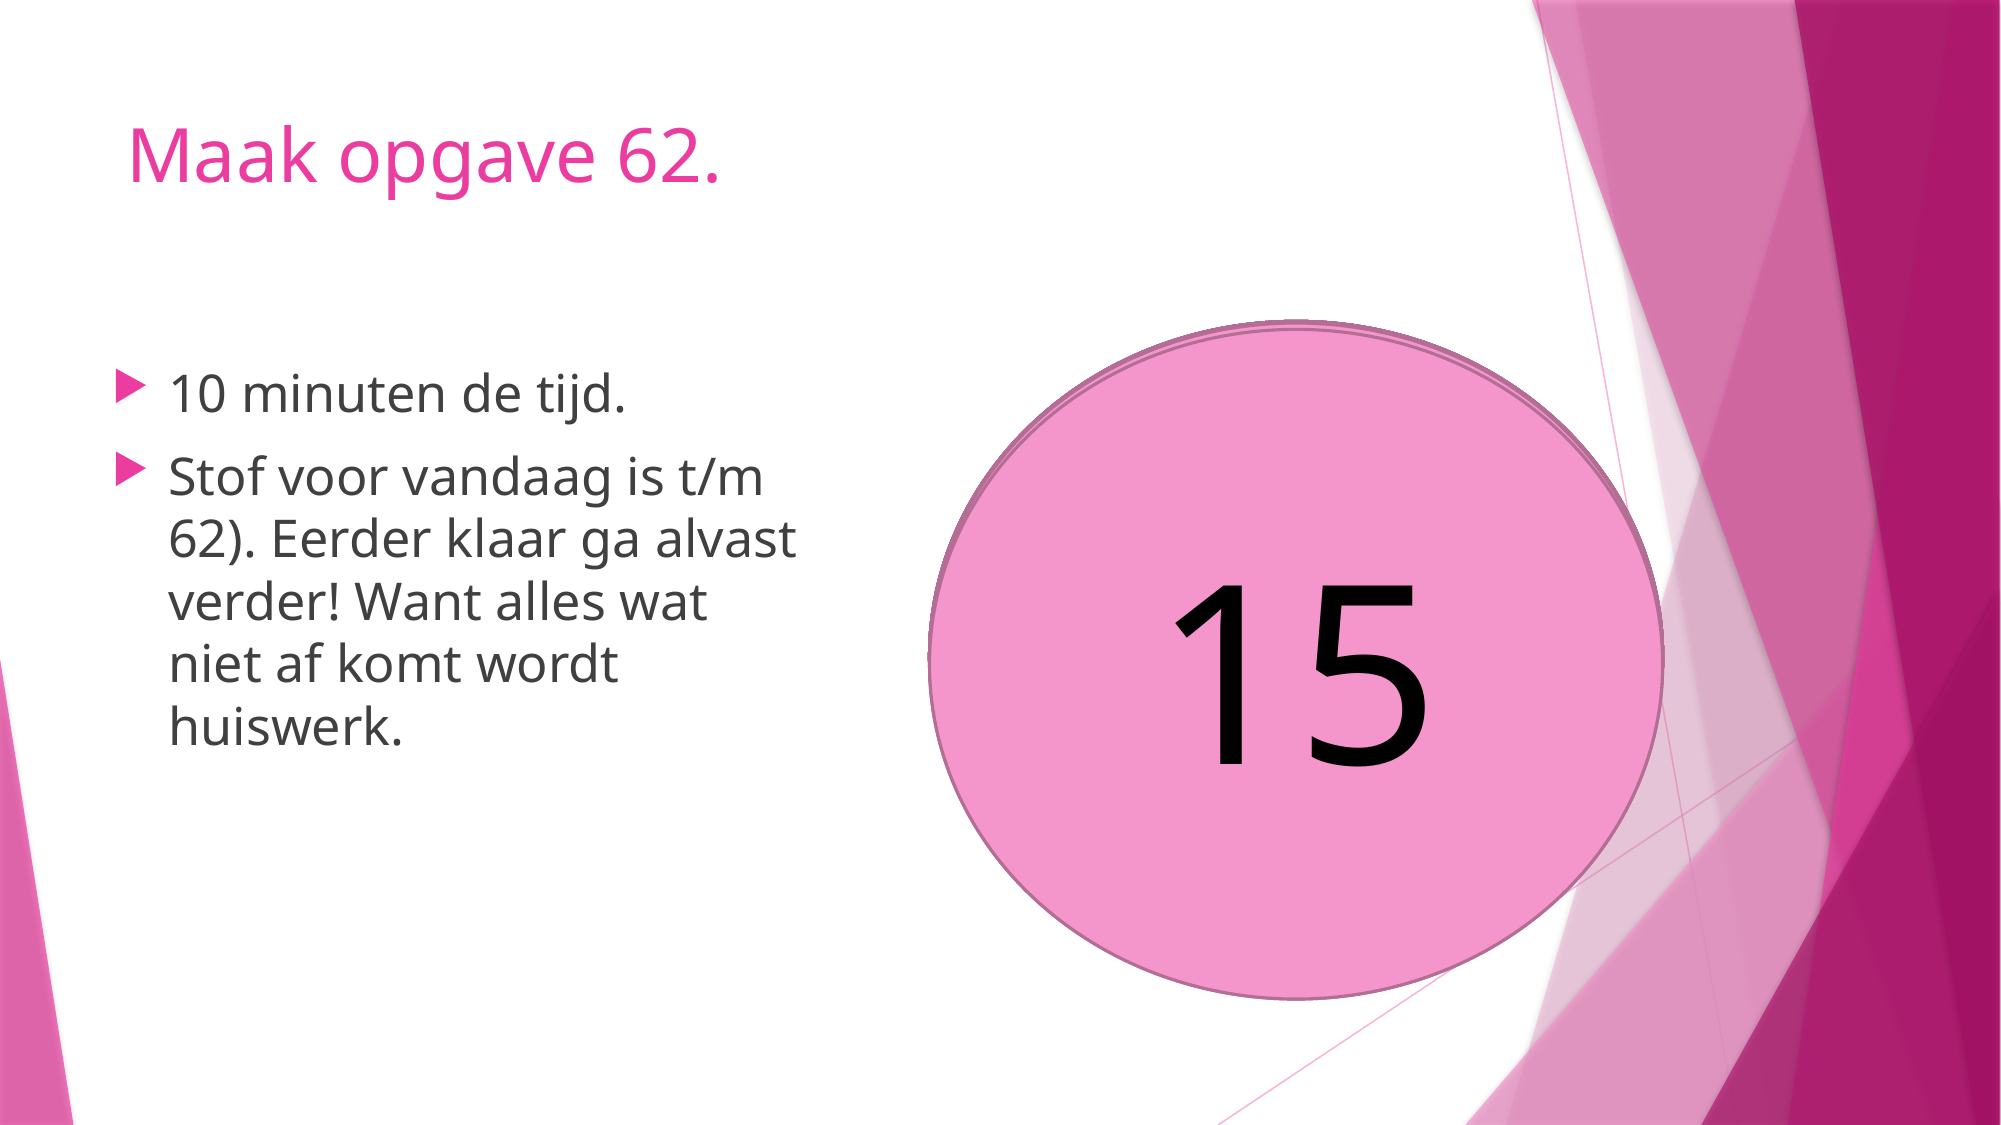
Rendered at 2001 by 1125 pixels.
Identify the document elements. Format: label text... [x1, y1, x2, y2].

title Maak opgave 62. [111, 99, 1522, 317]
list 10 minuten de tijd. Stof voor vandaag is t/m 62). Eerder klaar ga alvast verder! Want alles wat niet af komt wordt huiswerk. [97, 352, 817, 960]
text_box 15 [927, 327, 1665, 1001]
text_box 14 [930, 321, 1662, 621]
